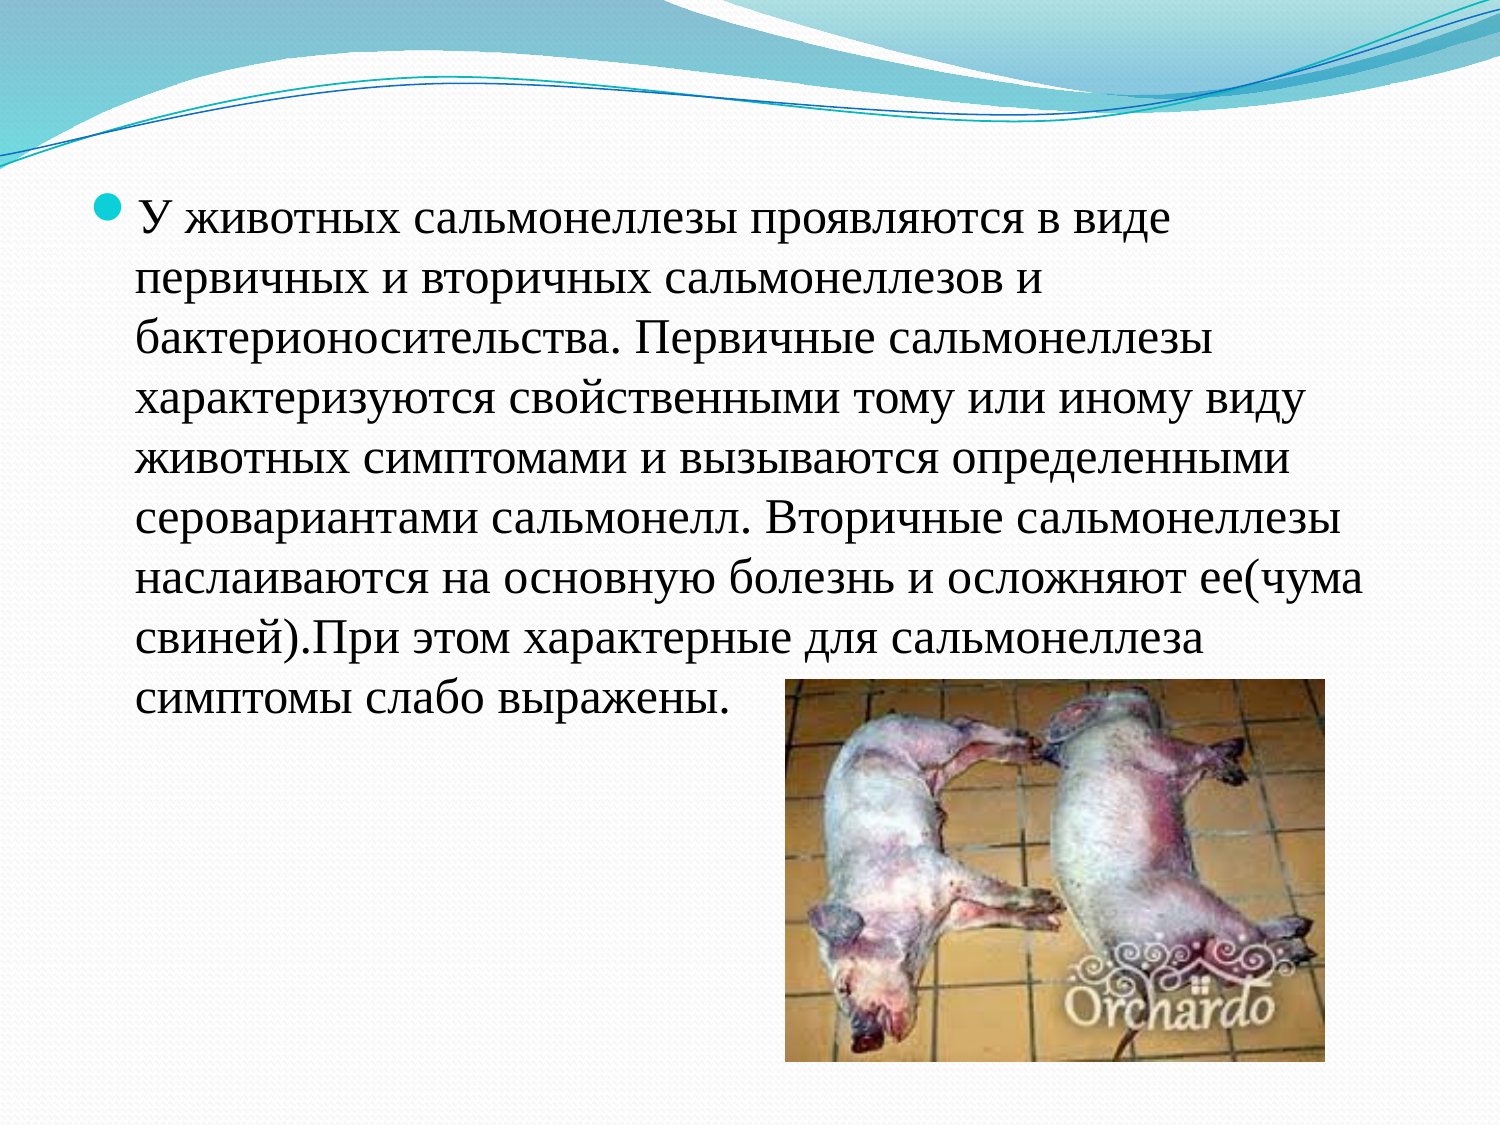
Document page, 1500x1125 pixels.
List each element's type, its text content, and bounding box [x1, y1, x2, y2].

list У животных сальмонеллезы проявляются в виде первичных и вторичных сальмонеллезов и бактерионосительства. Первичные сальмонеллезы характеризуются свойственными тому или иному виду животных симптомами и вызываются определенными серовариантами сальмонелл. Вторичные сальмонеллезы наслаиваются на основную болезнь и осложняют ее(чума свиней).При этом характерные для сальмонеллеза симптомы слабо выражены. [75, 175, 1425, 1038]
picture [784, 679, 1325, 1062]
